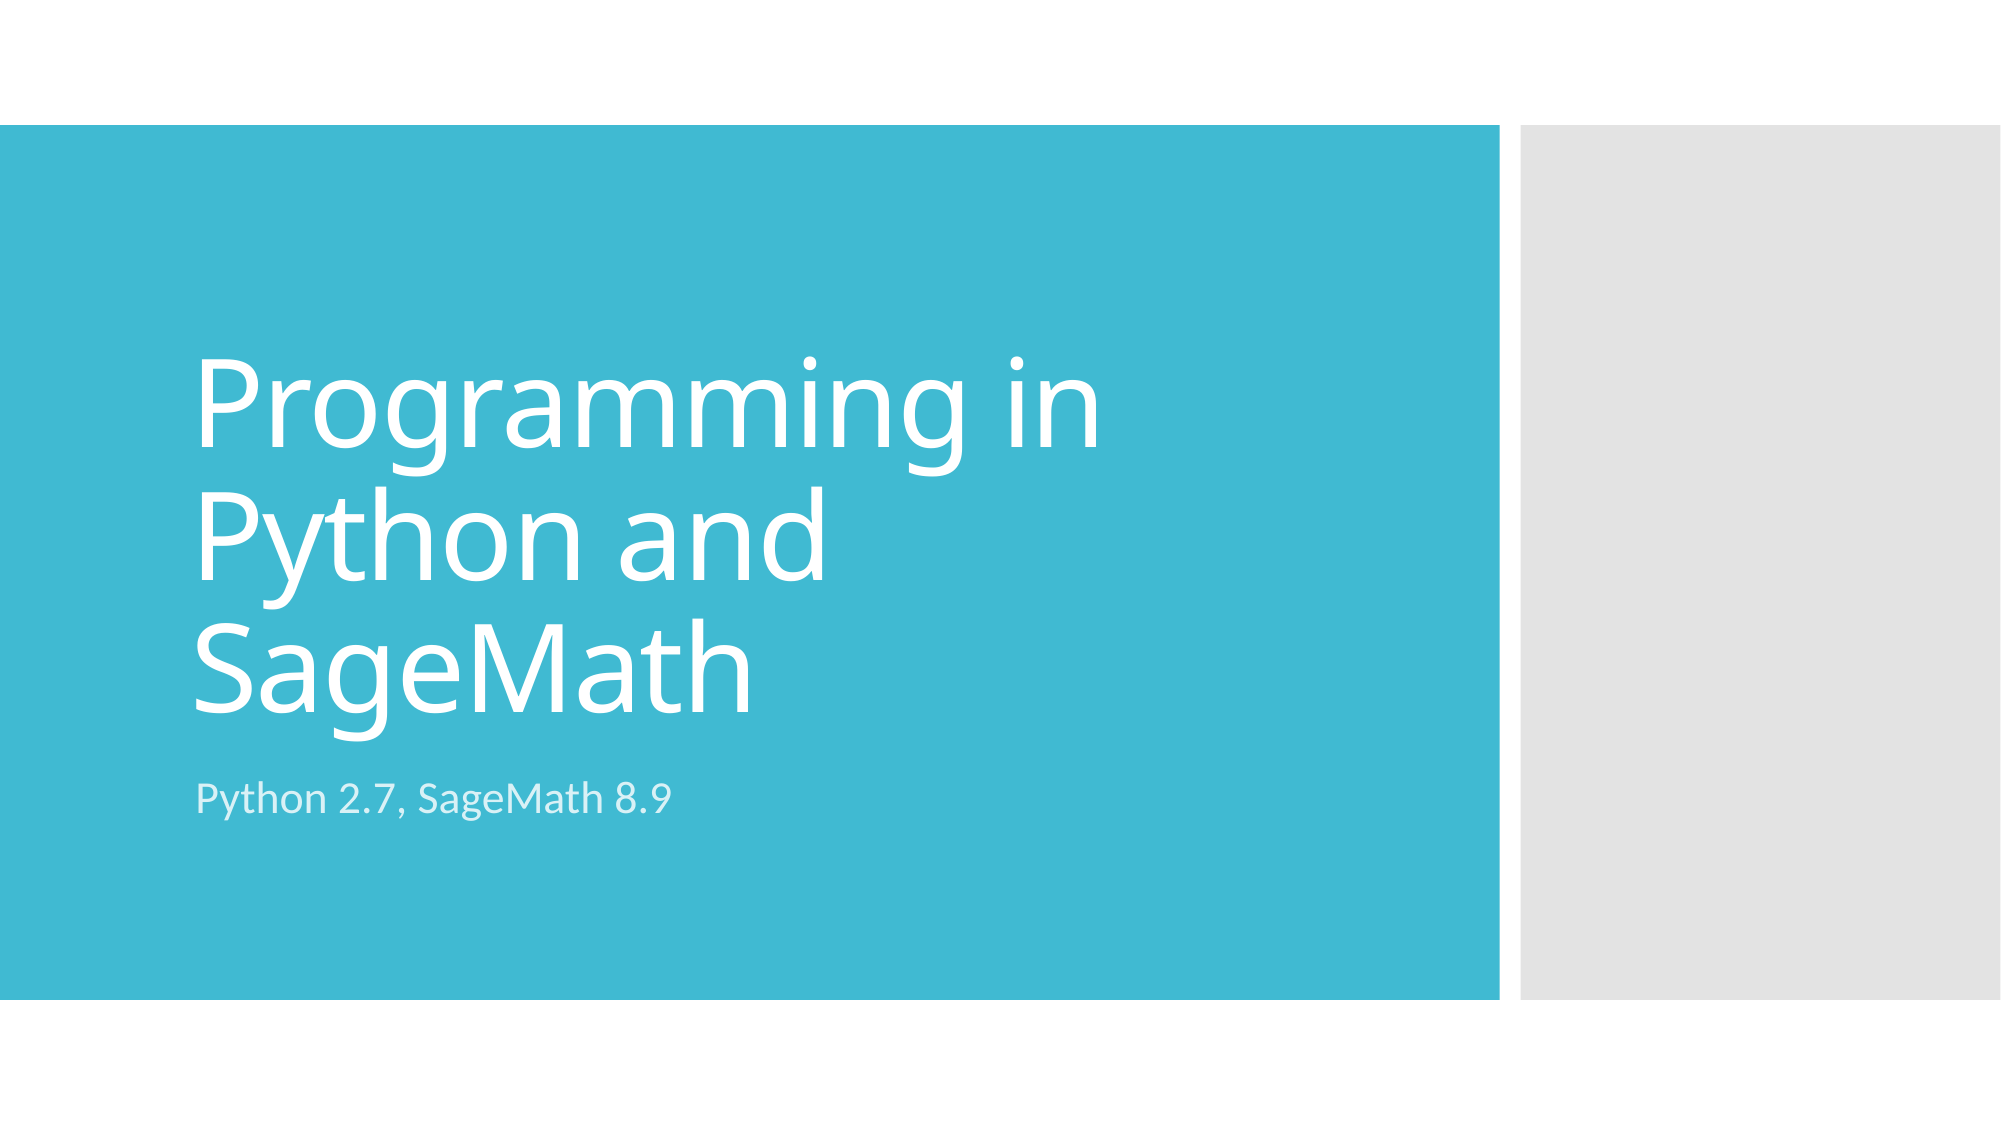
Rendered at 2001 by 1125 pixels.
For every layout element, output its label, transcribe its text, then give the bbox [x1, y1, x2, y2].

title Programming in Python and SageMath [175, 213, 1376, 747]
subtitle Python 2.7, SageMath 8.9 [180, 766, 1381, 917]
